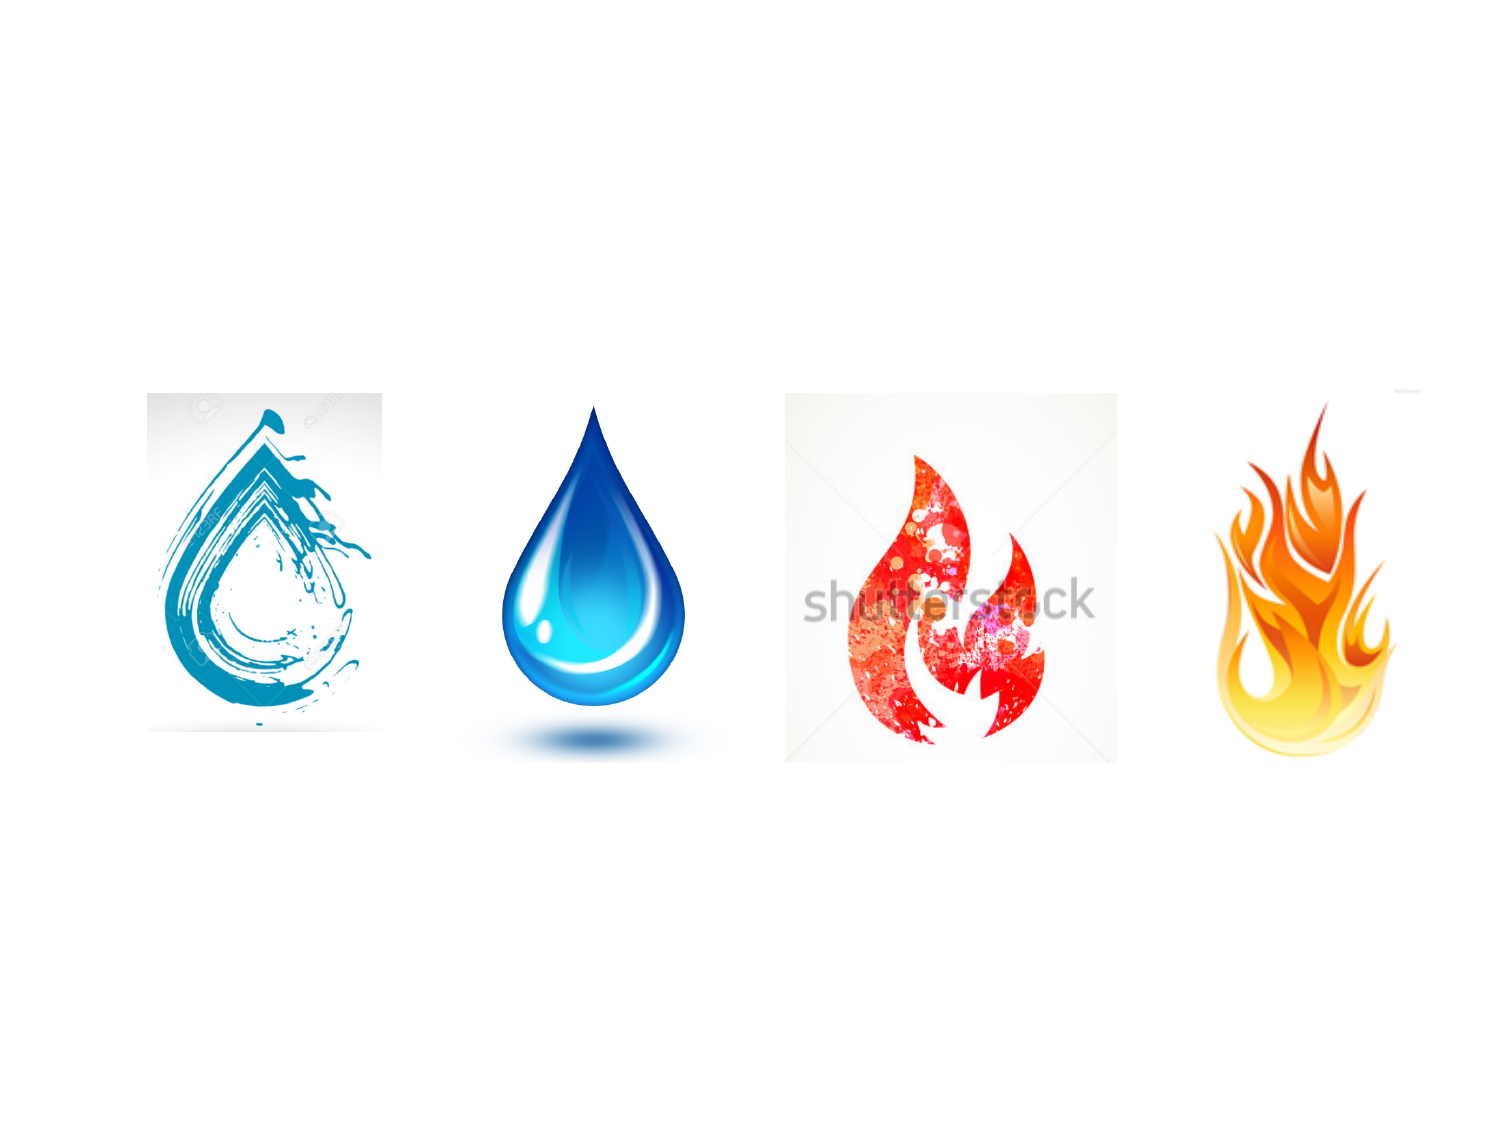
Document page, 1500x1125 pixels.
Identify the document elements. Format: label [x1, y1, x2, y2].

picture [785, 392, 1117, 764]
picture [147, 392, 382, 732]
picture [1194, 387, 1422, 769]
picture [433, 373, 751, 797]
